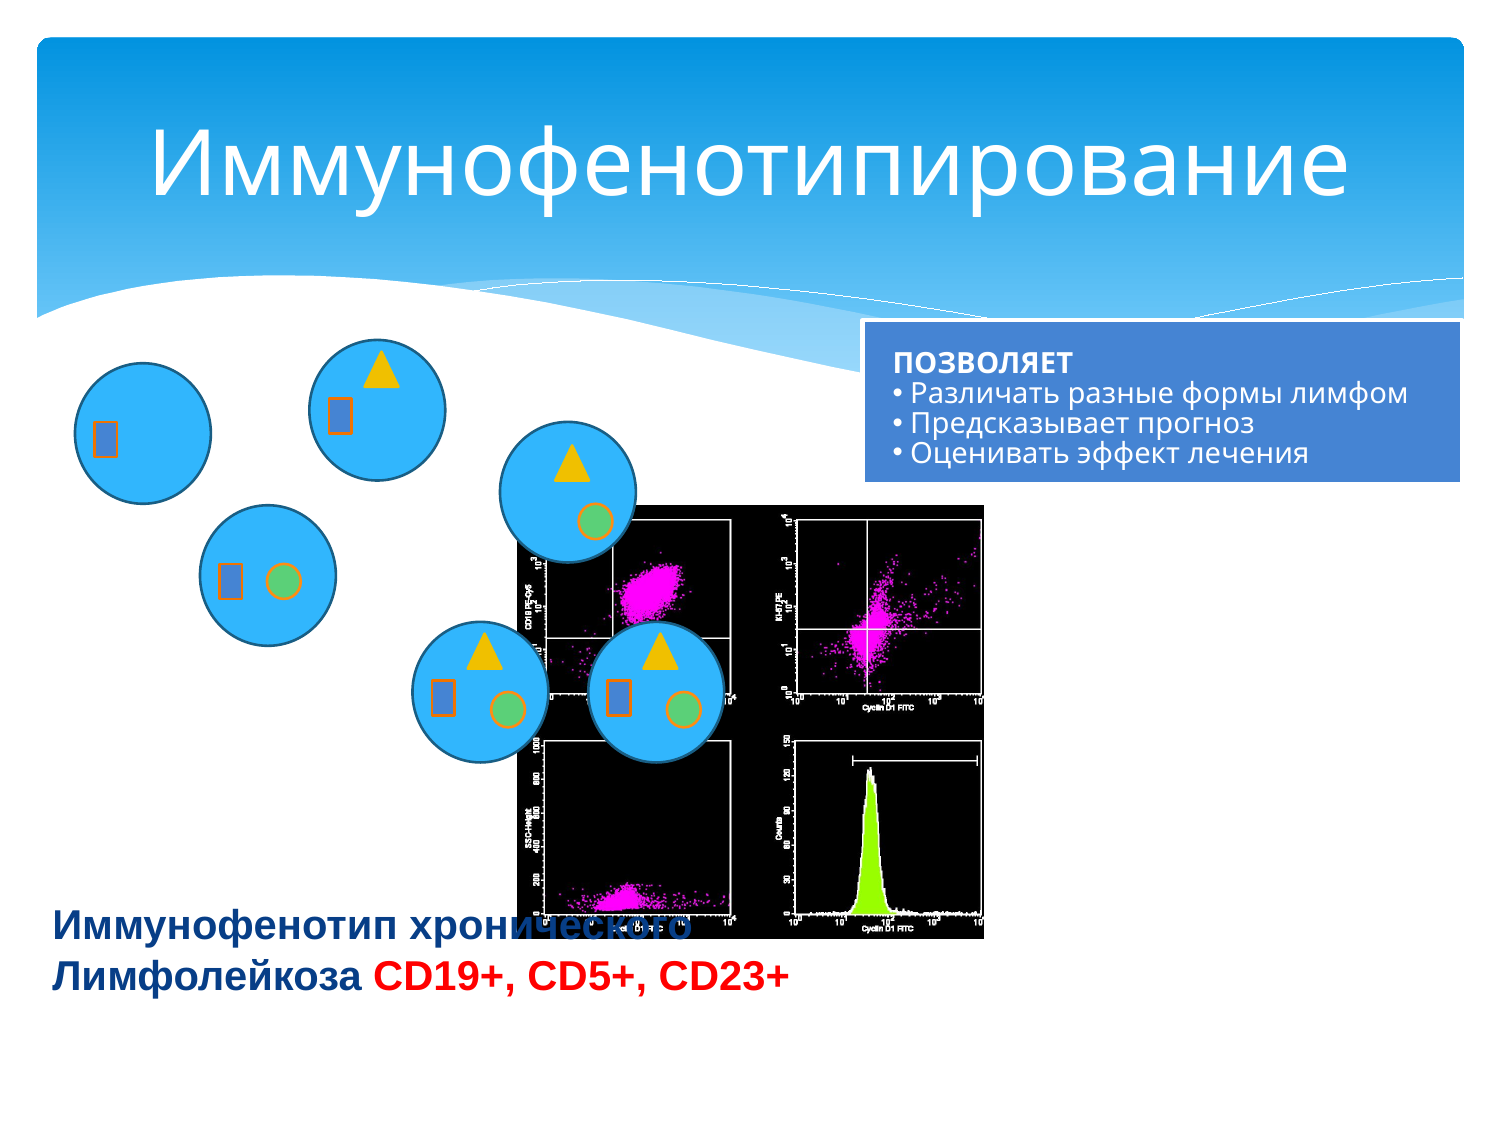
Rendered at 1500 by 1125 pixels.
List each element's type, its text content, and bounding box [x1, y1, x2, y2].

text_box [93, 421, 118, 458]
text_box [308, 338, 447, 482]
text_box [218, 563, 243, 600]
text_box [328, 397, 353, 435]
text_box [498, 420, 638, 533]
text_box [198, 503, 338, 648]
text_box [411, 620, 511, 764]
title Иммунофенотипирование [75, 55, 1425, 261]
text_box [431, 679, 456, 717]
text_box [73, 361, 213, 506]
text_box [265, 562, 303, 601]
text_box [554, 444, 591, 482]
text_box [489, 690, 511, 729]
text_box ПОЗВОЛЯЕТ Различать разные формы лимфом Предсказывает прогноз Оценивать эффект лечения [860, 318, 1464, 486]
text_box Иммунофенотип хронического Лимфолейкоза CD19+, CD5+, CD23+ [37, 890, 882, 1006]
text_box [363, 350, 400, 389]
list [517, 505, 985, 939]
text_box [466, 632, 503, 670]
